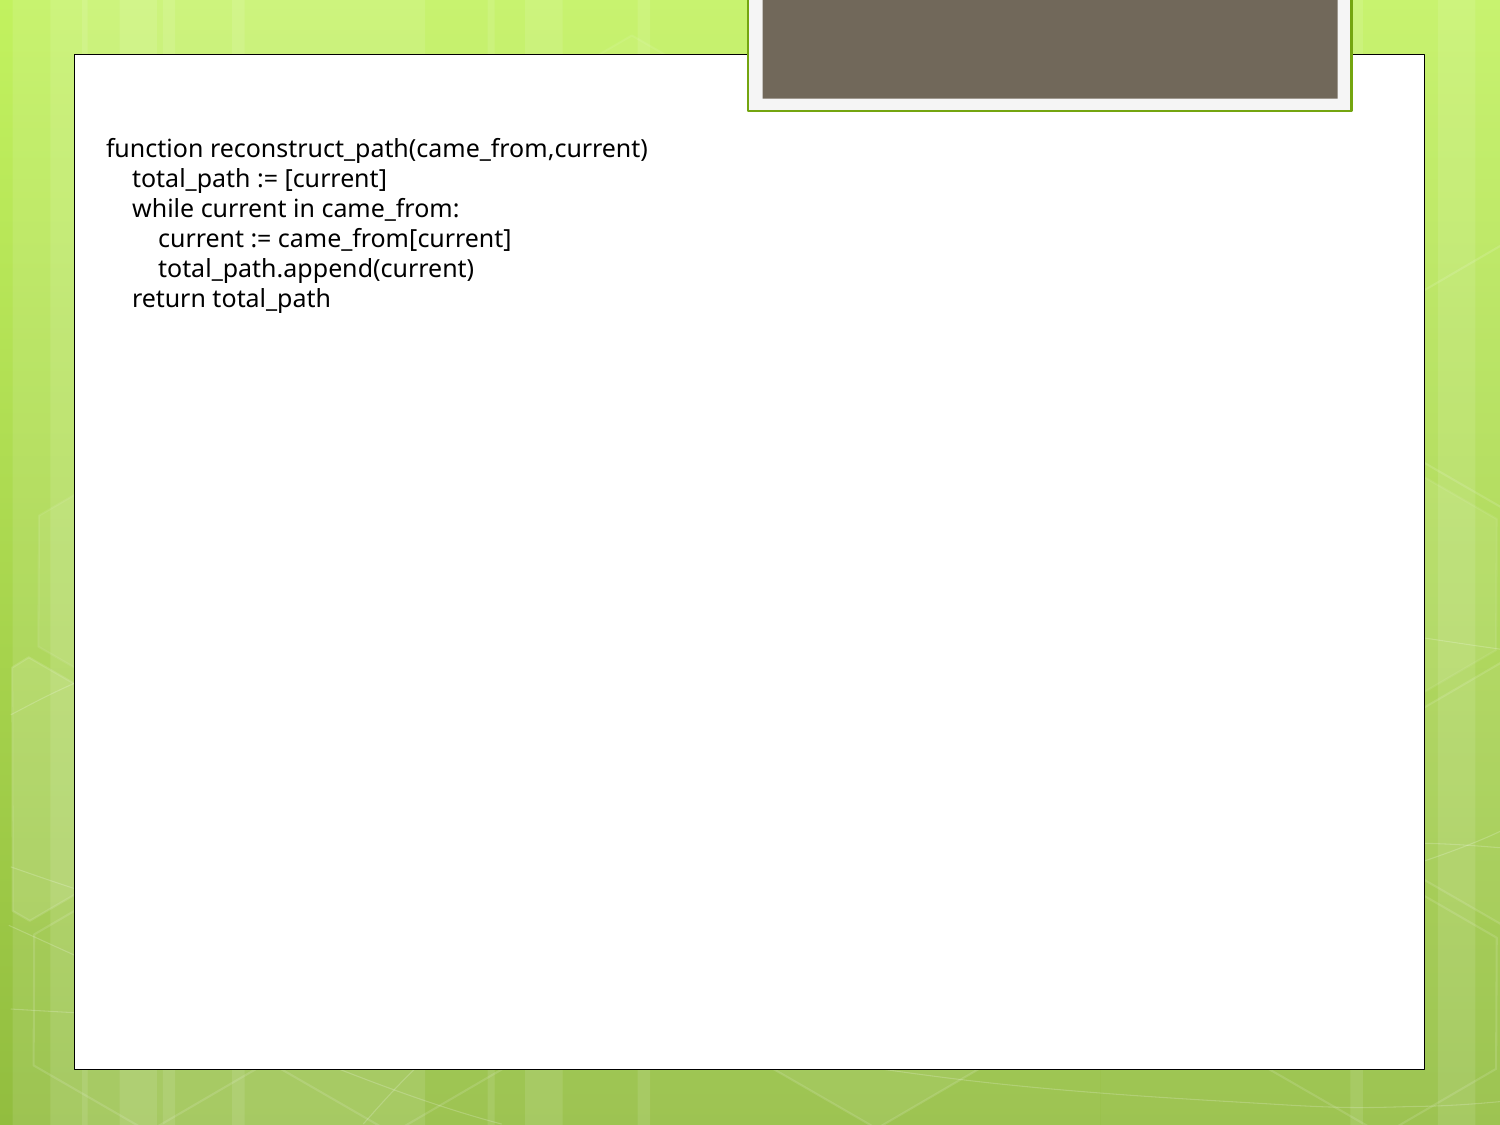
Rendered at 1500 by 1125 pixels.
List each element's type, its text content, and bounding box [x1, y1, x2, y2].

text_box function reconstruct_path(came_from,current) total_path := [current] while current in came_from: current := came_from[current] total_path.append(current) return total_path [91, 125, 664, 320]
